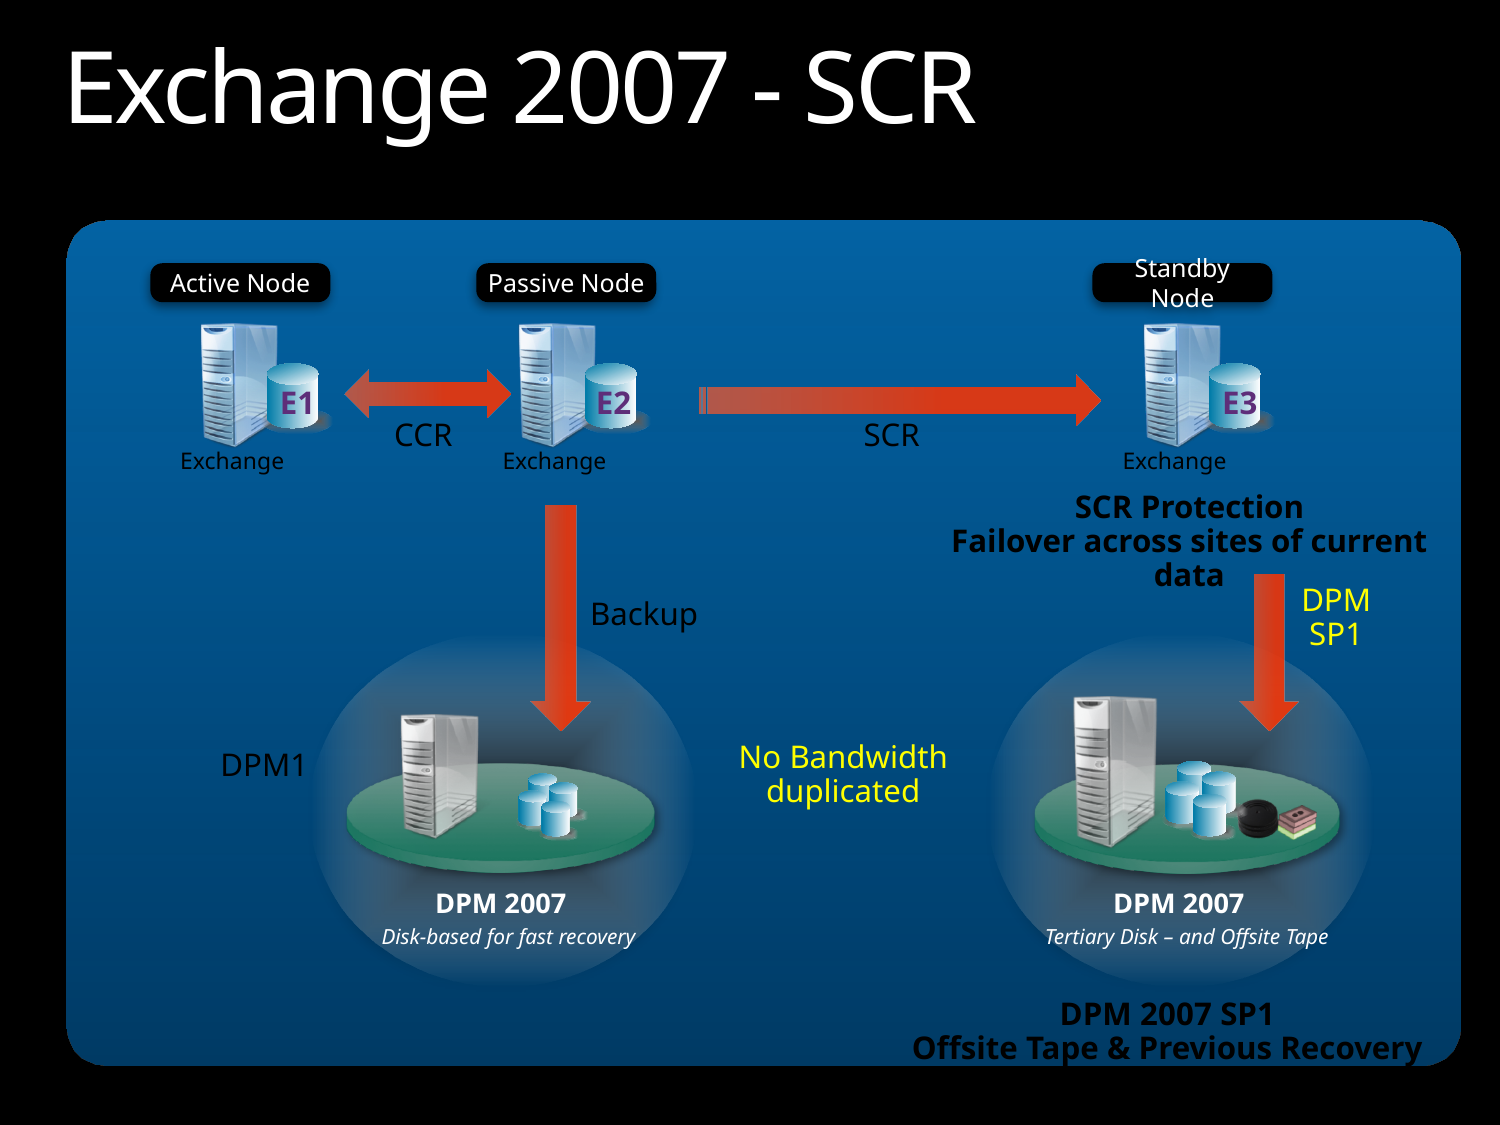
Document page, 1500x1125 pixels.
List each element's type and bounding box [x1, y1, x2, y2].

title [62, 37, 1438, 147]
text_box [66, 220, 1461, 1108]
